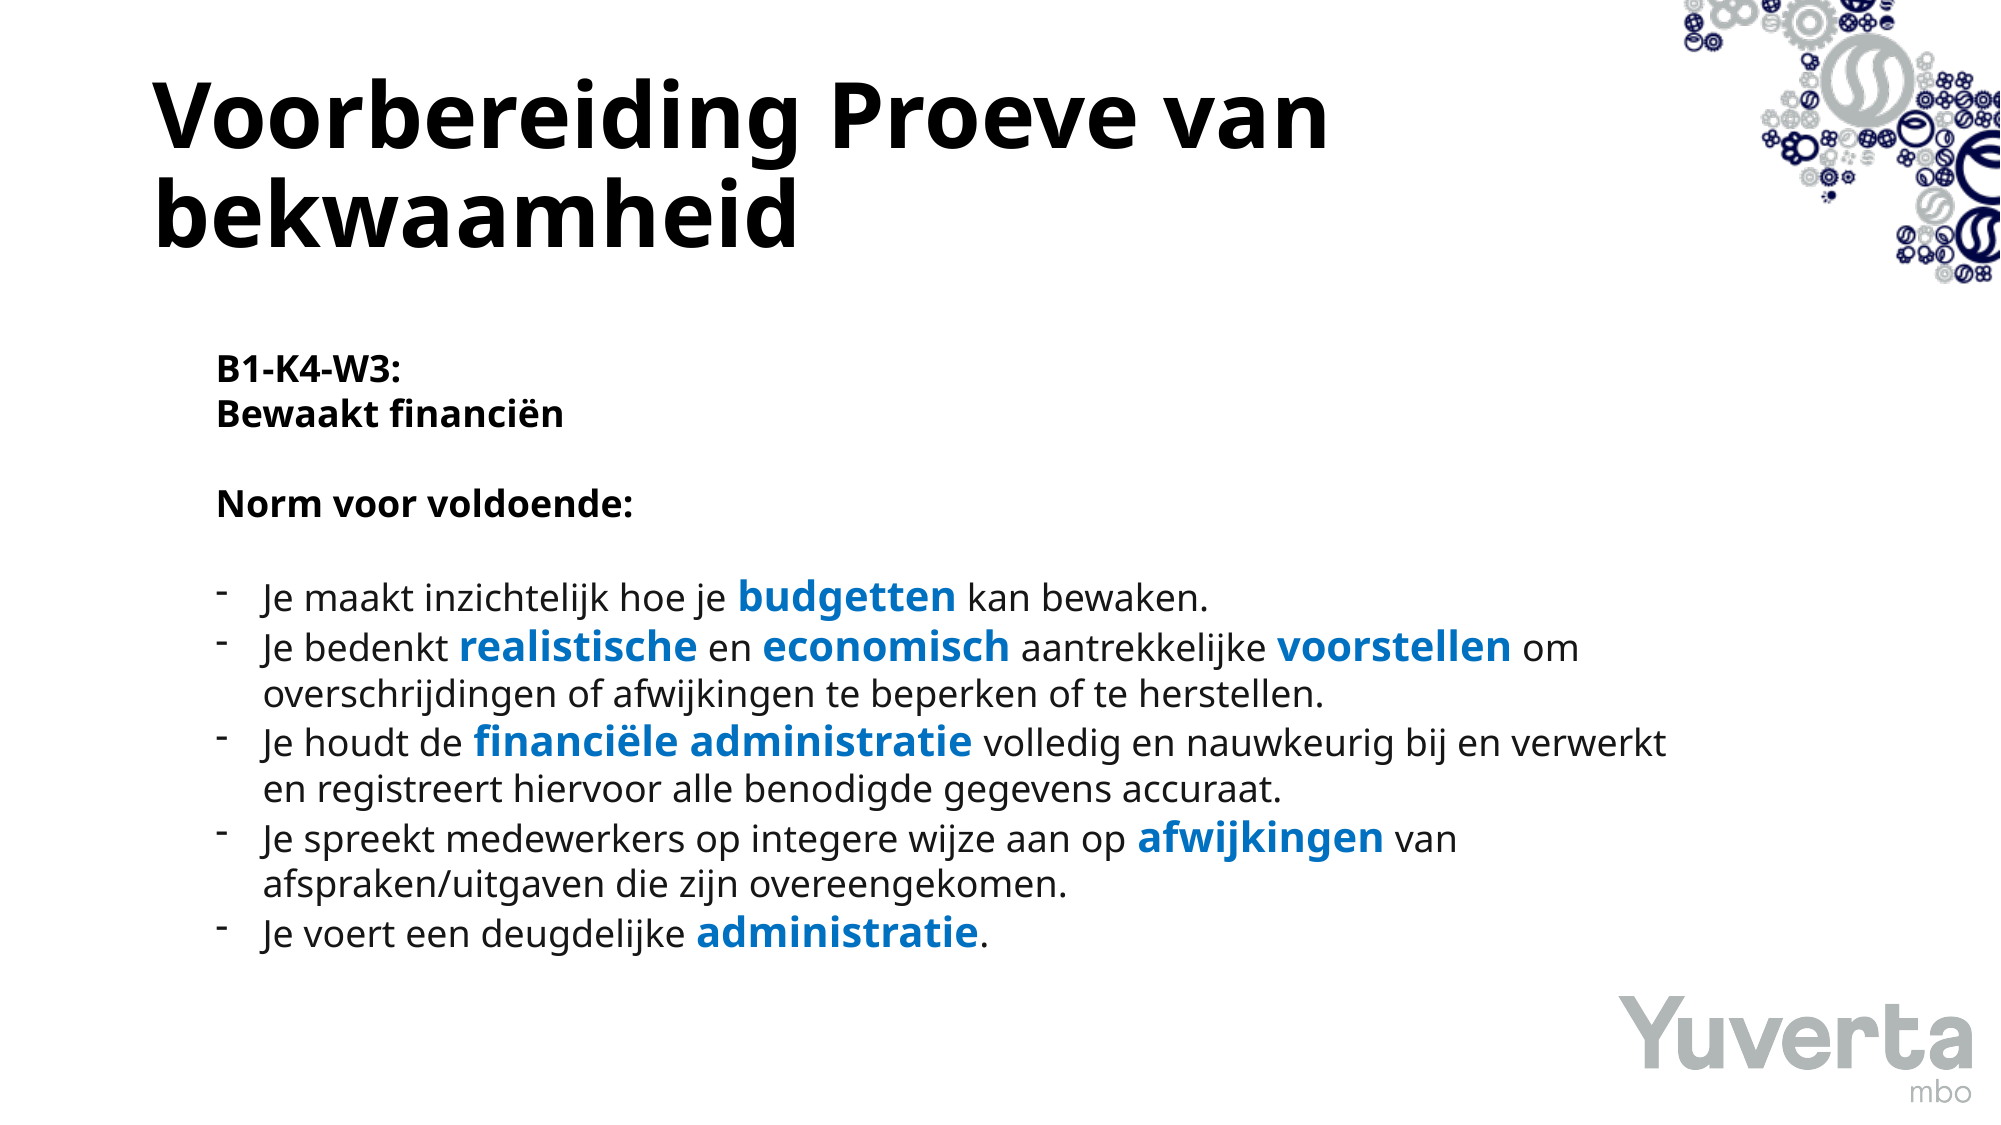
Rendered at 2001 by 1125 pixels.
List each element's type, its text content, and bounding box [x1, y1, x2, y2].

title Voorbereiding Proeve van bekwaamheid [137, 59, 1863, 278]
picture [0, 0, 2000, 1125]
text_box B1-K4-W3: Bewaakt financiën Norm voor voldoende: Je maakt inzichtelijk hoe je budgetten kan bewaken. Je bedenkt realistische en economisch aantrekkelijke voorstellen om overschrijdingen of afwijkingen te beperken of te herstellen. Je houdt de financiële administratie volledig en nauwkeurig bij en verwerkt en registreert hiervoor alle benodigde gegevens accuraat. Je spreekt medewerkers op integere wijze aan op afwijkingen van afspraken/uitgaven die zijn overeengekomen. Je voert een deugdelijke administratie. [200, 337, 1736, 1098]
